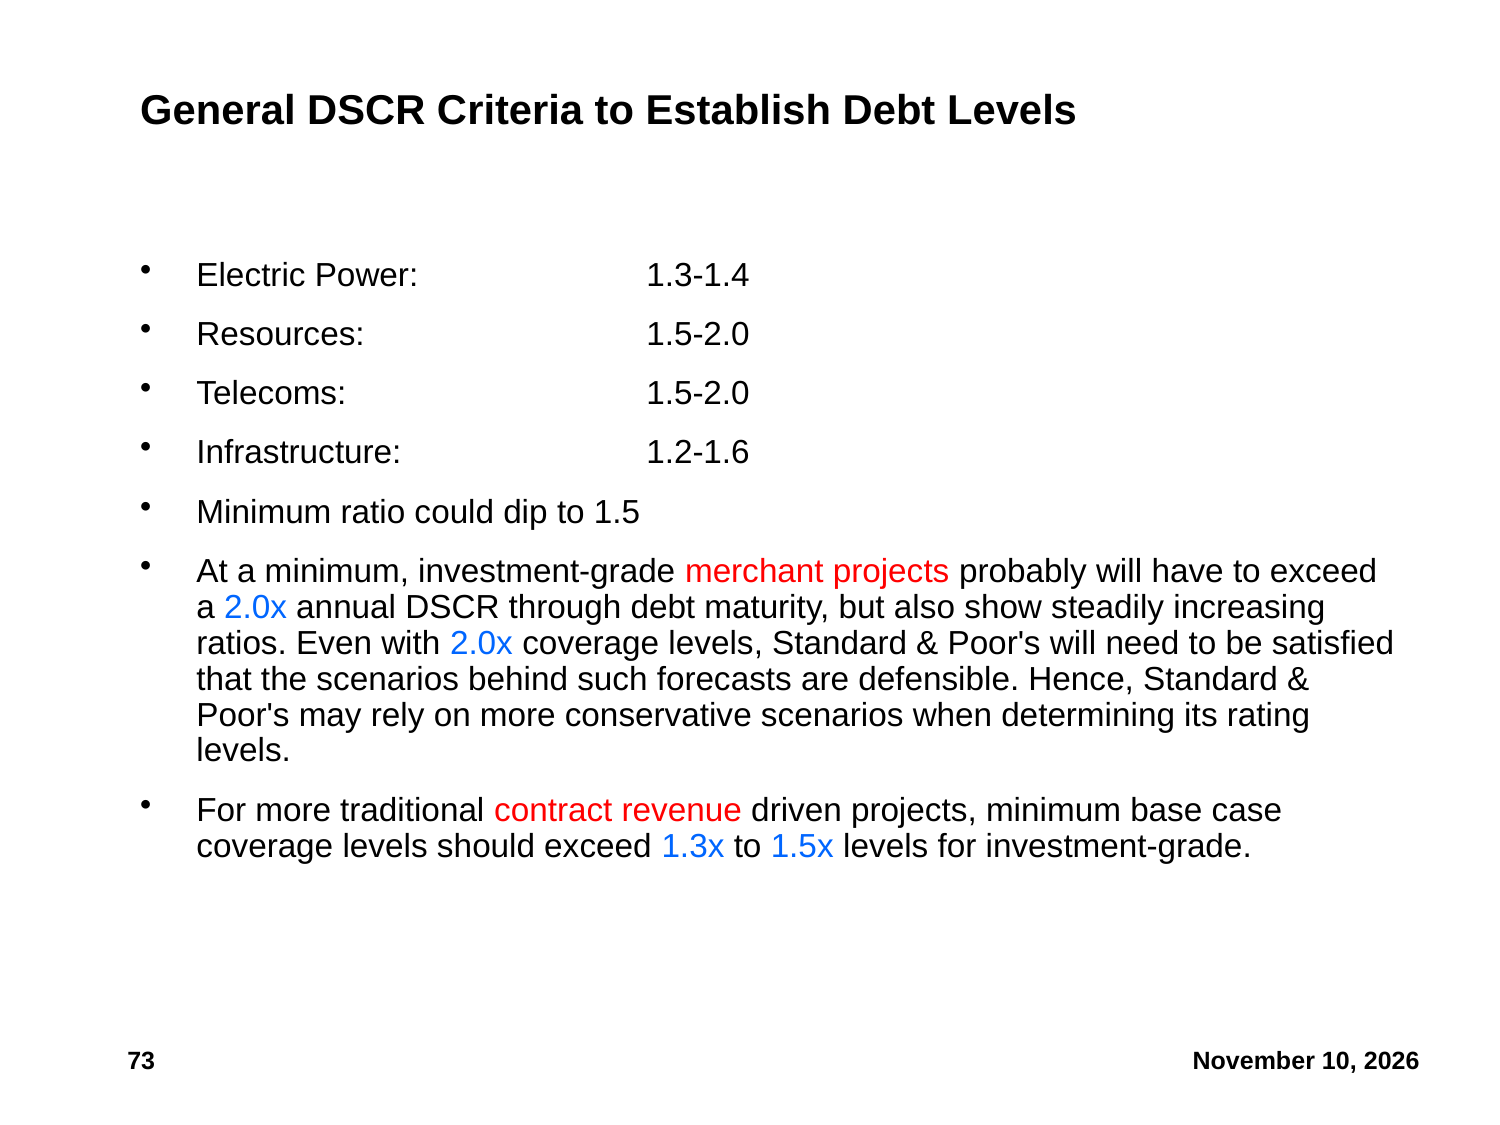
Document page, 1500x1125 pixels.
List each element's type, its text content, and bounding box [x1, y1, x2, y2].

list Electric Power: 1.3-1.4 Resources: 1.5-2.0 Telecoms: 1.5-2.0 Infrastructure: 1.2-1.6 Minimum ratio could dip to 1.5 At a minimum, investment-grade merchant projects probably will have to exceed a 2.0x annual DSCR through debt maturity, but also show steadily increasing ratios. Even with 2.0x coverage levels, Standard & Poor's will need to be satisfied that the scenarios behind such forecasts are defensible. Hence, Standard & Poor's may rely on more conservative scenarios when determining its rating levels. For more traditional contract revenue driven projects, minimum base case coverage levels should exceed 1.3x to 1.5x levels for investment-grade. [124, 249, 1413, 1001]
title General DSCR Criteria to Establish Debt Levels [124, 74, 1376, 226]
